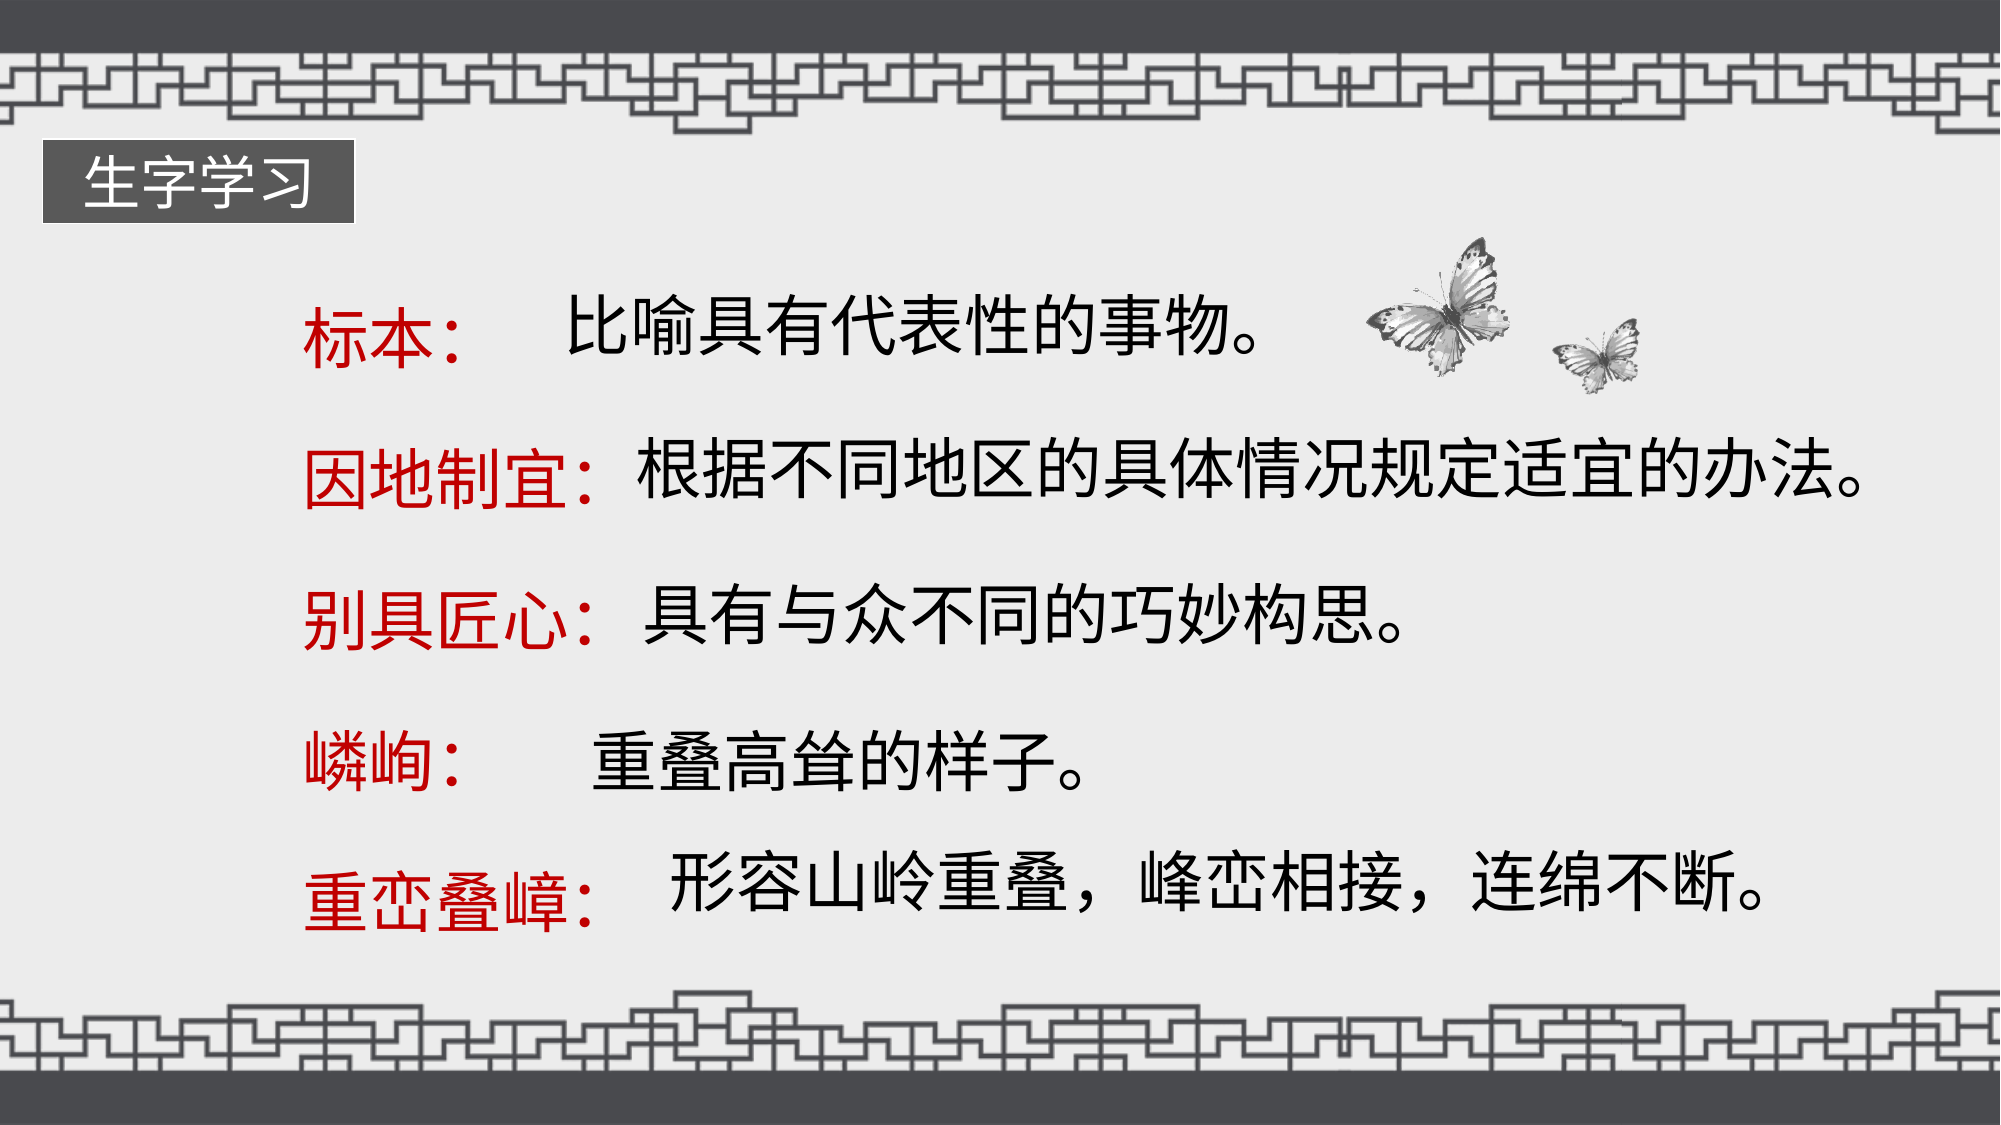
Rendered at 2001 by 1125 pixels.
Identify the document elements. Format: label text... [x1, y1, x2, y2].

picture [1366, 237, 1510, 377]
text_box 根据不同地区的具体情况规定适宜的办法。 [620, 420, 2000, 515]
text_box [0, 989, 2000, 1125]
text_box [0, 0, 2000, 136]
picture [1544, 300, 1651, 405]
text_box 比喻具有代表性的事物。 [549, 276, 1366, 371]
text_box 形容山岭重叠，峰峦相接，连绵不断。 [655, 832, 1955, 928]
text_box 重叠高耸的样子。 [575, 712, 1371, 807]
text_box 具有与众不同的巧妙构思。 [627, 566, 1482, 661]
text_box 生字学习 [42, 139, 355, 224]
text_box 标本： 因地制宜： 别具匠心： 嶙峋： 重峦叠嶂： [287, 249, 1736, 978]
